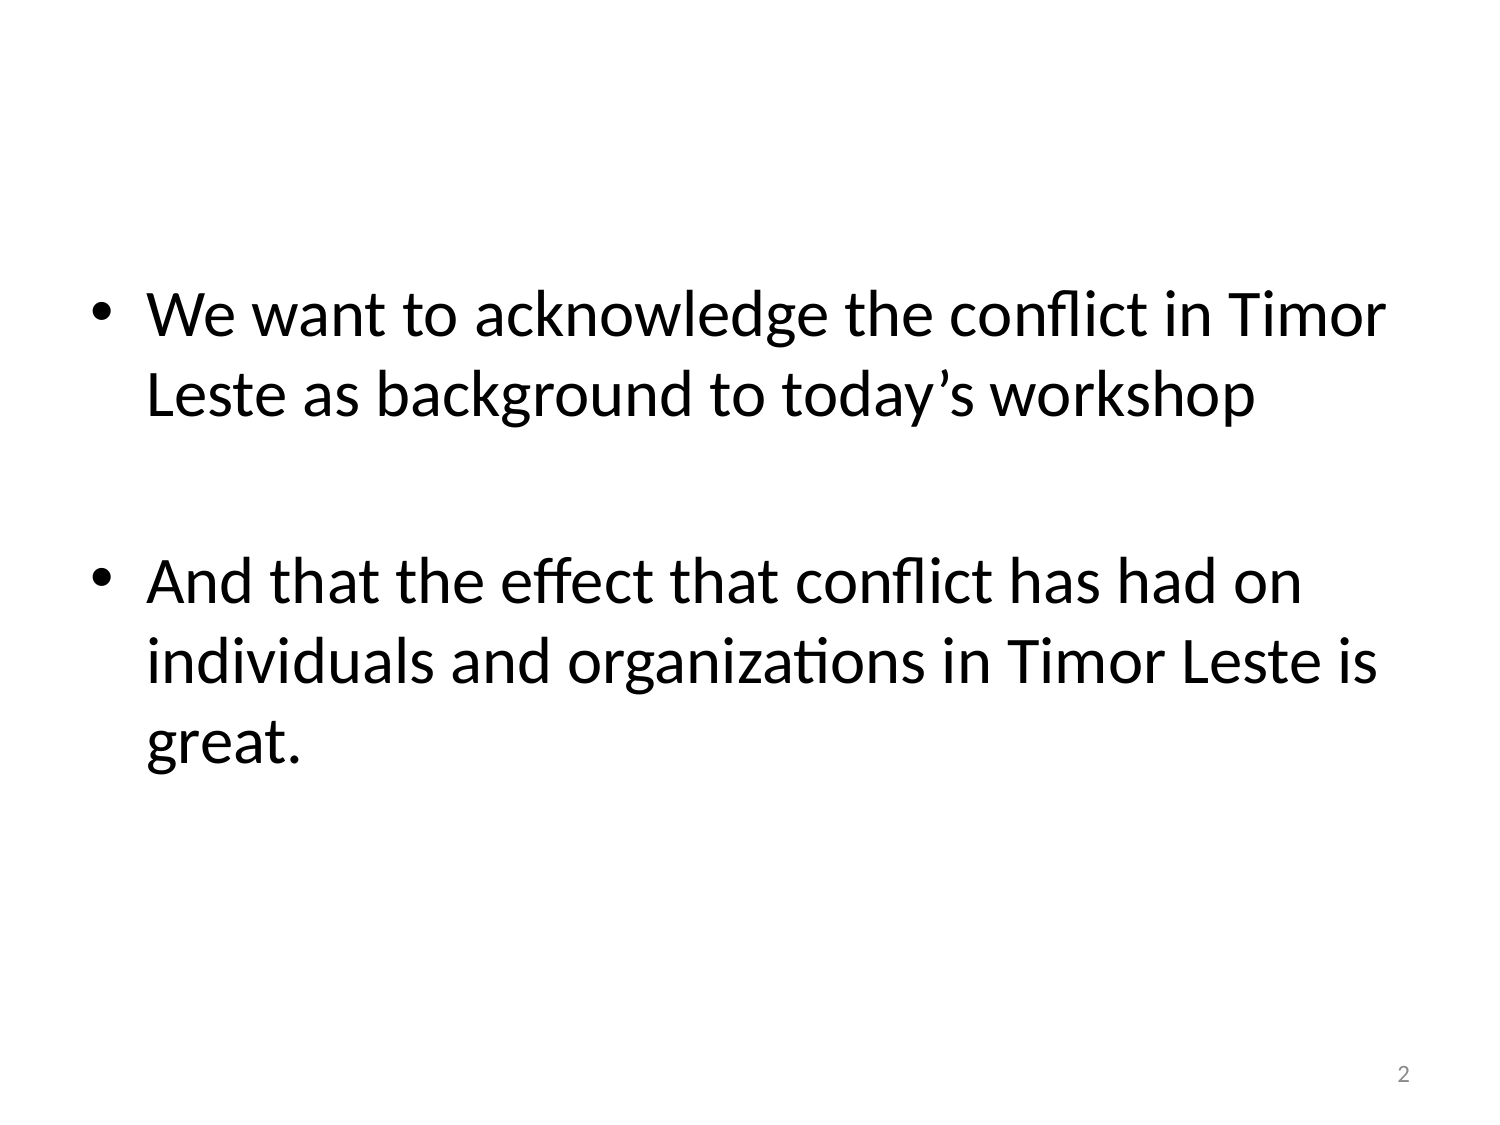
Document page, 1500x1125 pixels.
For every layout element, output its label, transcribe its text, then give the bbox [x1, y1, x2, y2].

list We want to acknowledge the conflict in Timor Leste as background to today’s workshop And that the effect that conflict has had on individuals and organizations in Timor Leste is great. [75, 262, 1425, 1005]
slide_number 2 [1074, 1042, 1425, 1103]
